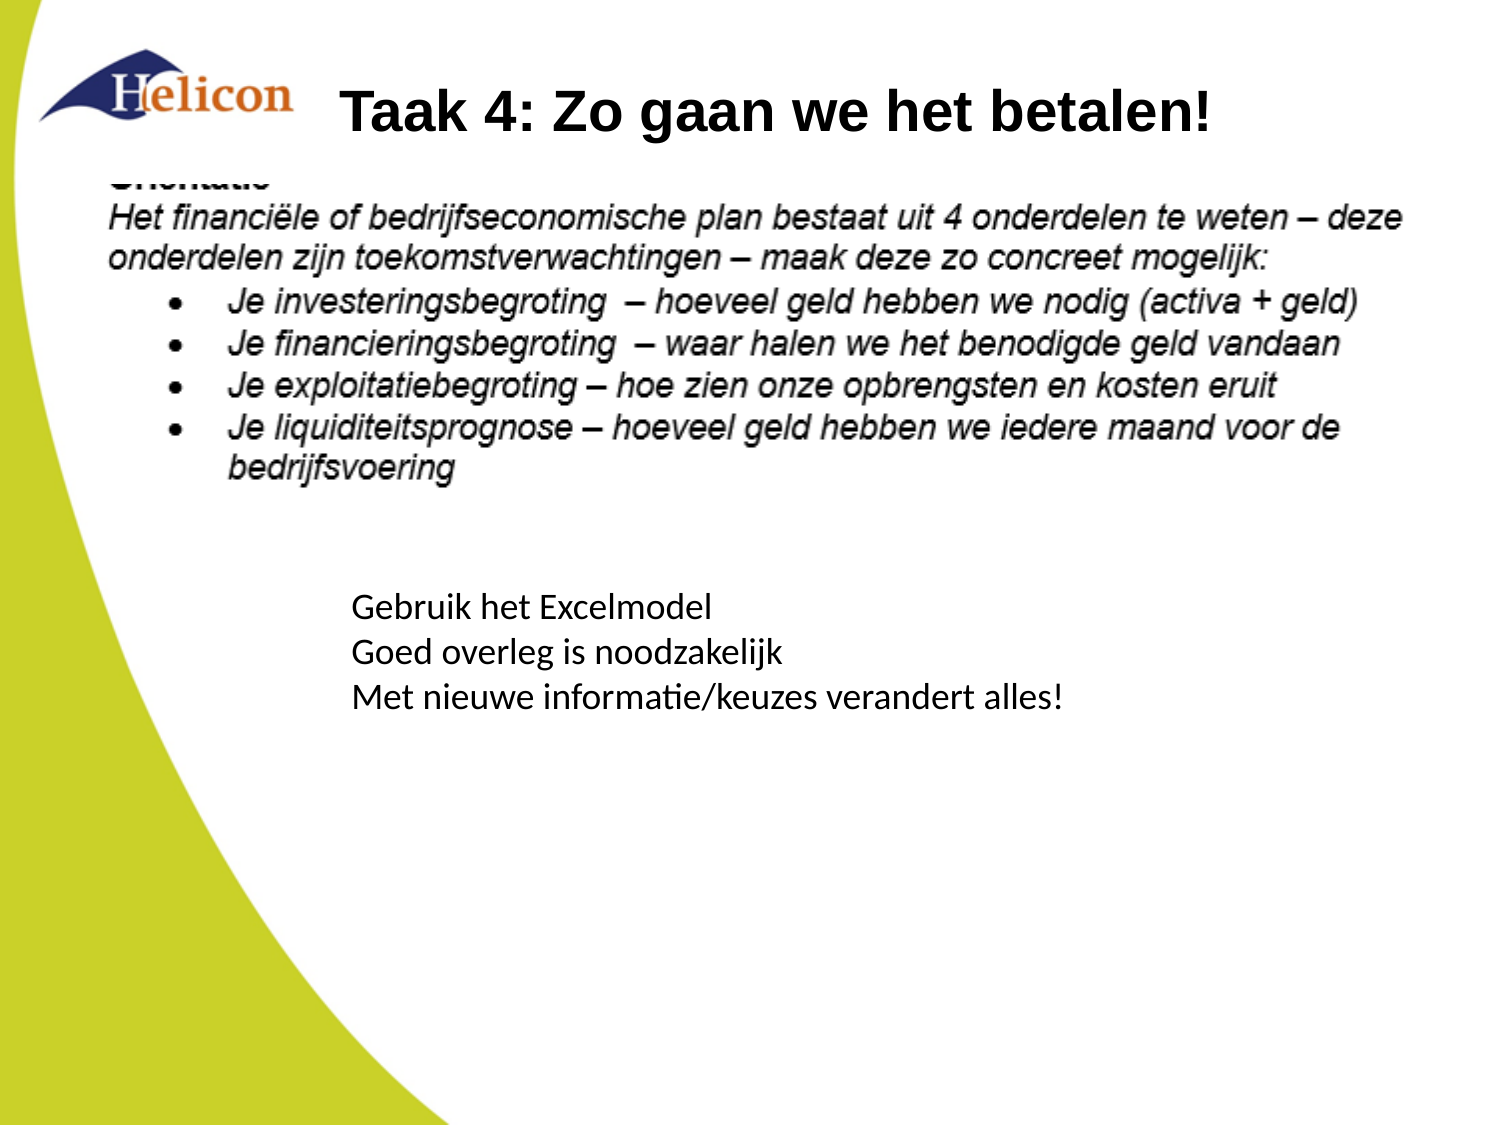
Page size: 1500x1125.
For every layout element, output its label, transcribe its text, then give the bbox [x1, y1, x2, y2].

title Taak 4: Zo gaan we het betalen! [324, 54, 1415, 161]
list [76, 184, 1457, 492]
picture [0, 0, 1500, 1125]
text_box Gebruik het Excelmodel Goed overleg is noodzakelijk Met nieuwe informatie/keuzes verandert alles! [336, 574, 1400, 724]
